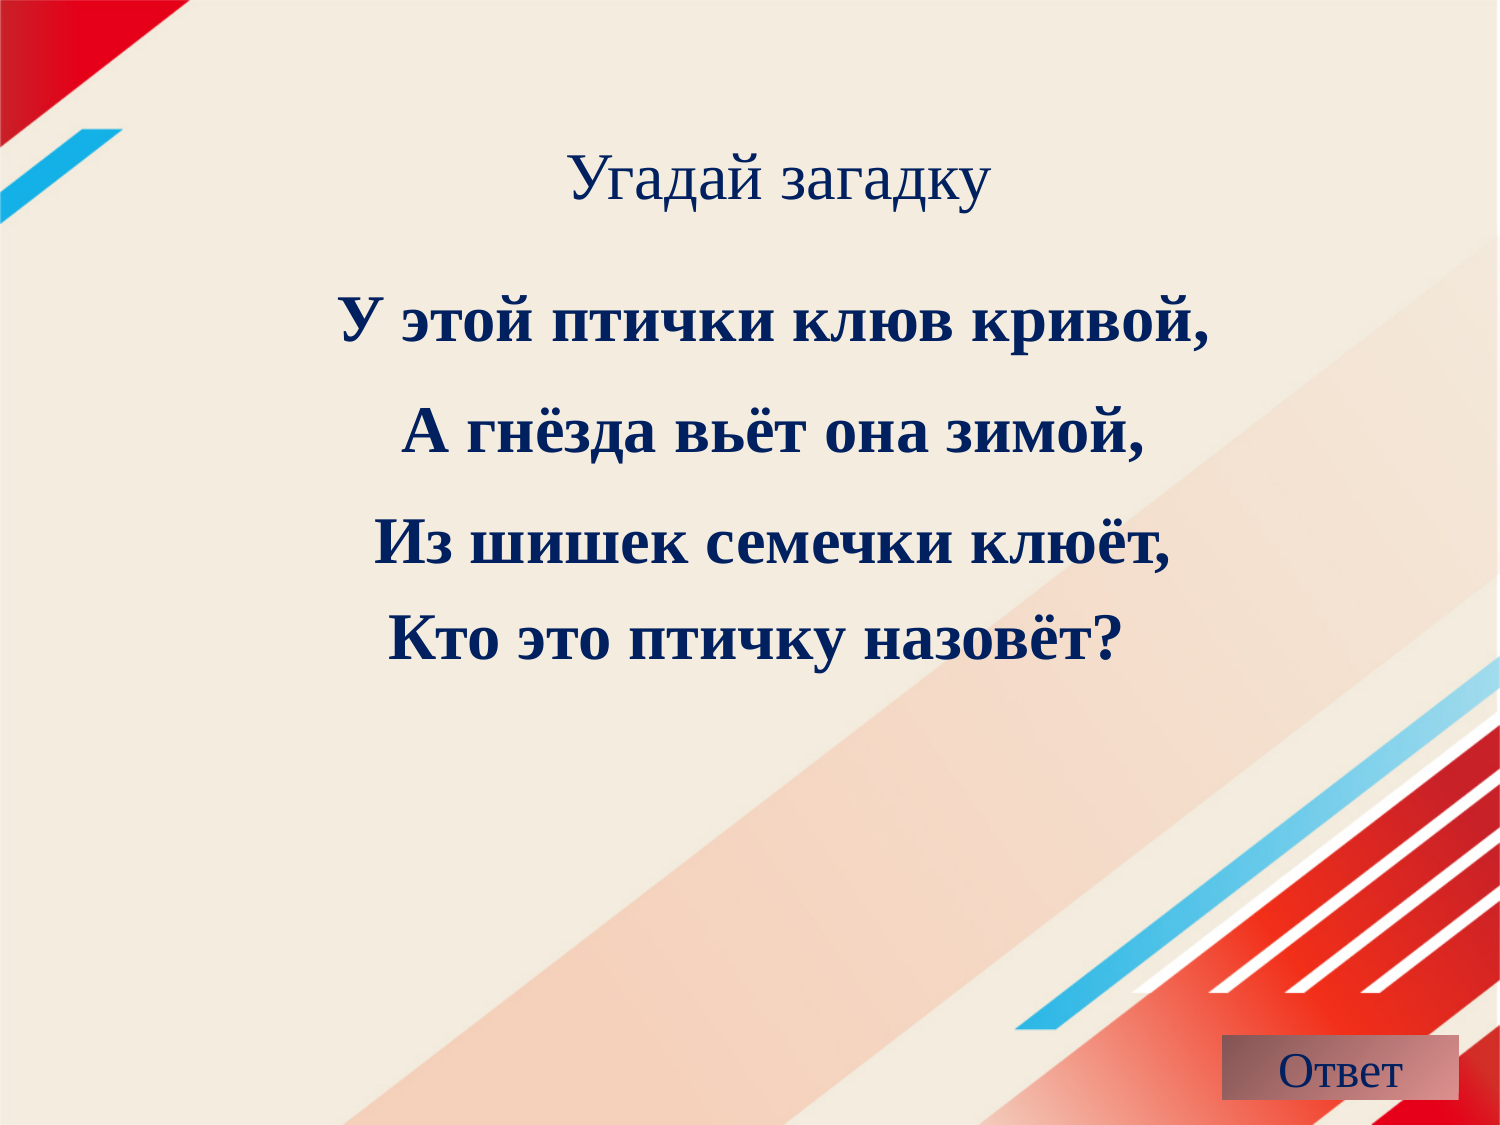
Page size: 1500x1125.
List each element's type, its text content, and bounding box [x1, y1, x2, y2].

picture [0, 0, 1500, 1125]
text_box Угадай загадку [550, 125, 1008, 221]
text_box У этой птички клюв кривой, А гнёзда вьёт она зимой, Из шишек семечки клюёт, Кто это птичку назовёт? [230, 267, 1317, 680]
